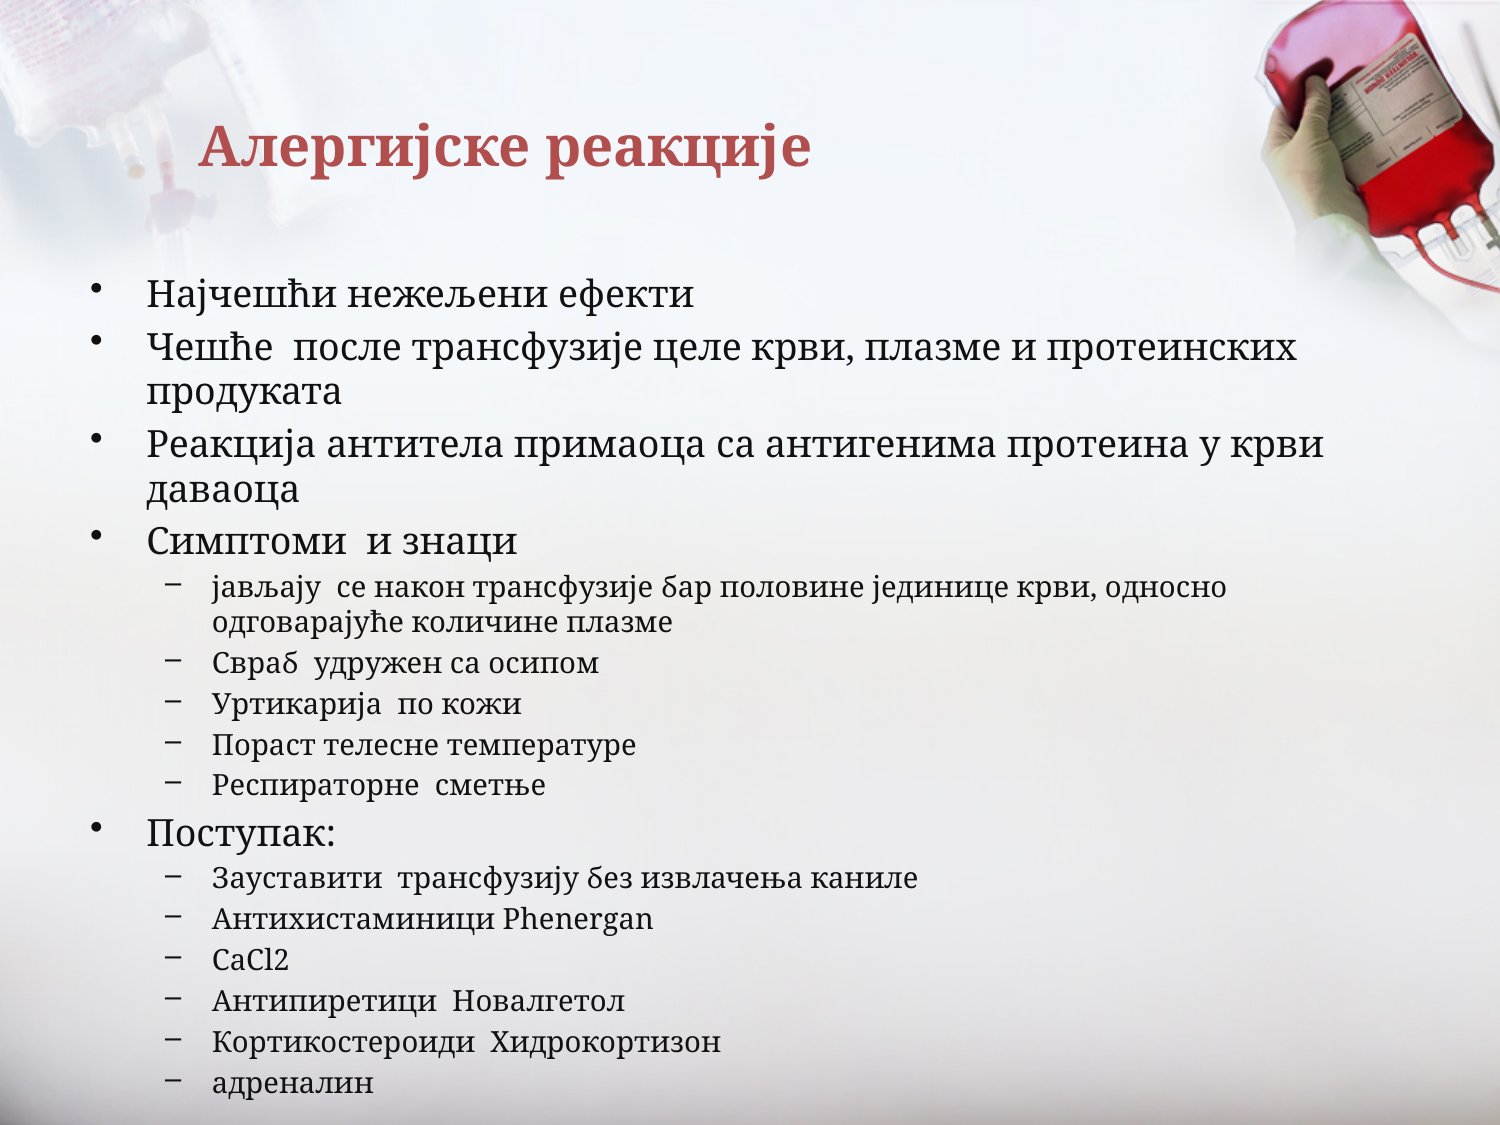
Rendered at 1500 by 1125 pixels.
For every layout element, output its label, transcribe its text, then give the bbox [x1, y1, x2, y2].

picture [0, 0, 1500, 1125]
title Алергијске реакције [183, 101, 1459, 186]
list Најчешћи нежељени ефекти Чешће после трансфузије целе крви, плазме и протеинских продуката Реакција антитела примаоца са антигенима протеина у крви даваоца Симптоми и знаци јављају се након трансфузије бар половине јединице крви, односно одговарајуће количине плазме Свраб удружен са осипом Уртикарија по кожи Пораст телесне температуре Респираторне сметње Поступак: Зауставити трансфузију без извлачења каниле Антихистаминици Phenergan CaCl2 Антипиретици Новалгетол Кортикостероиди Хидрокортизон адреналин [75, 262, 1425, 1075]
